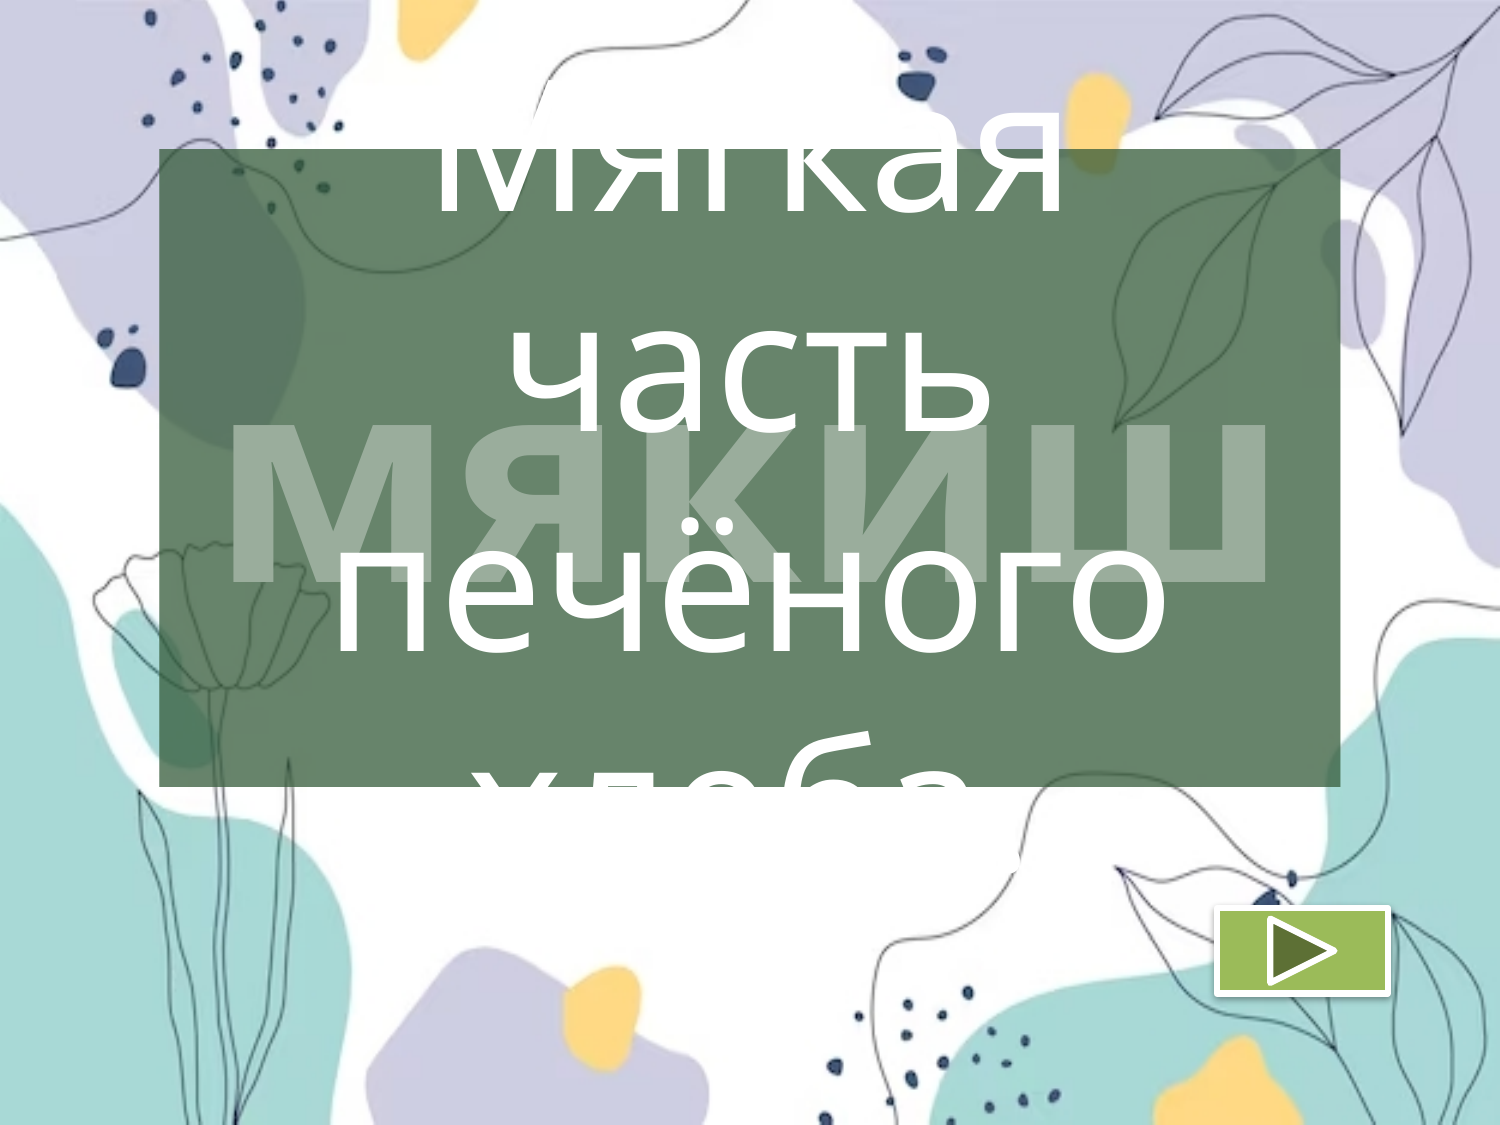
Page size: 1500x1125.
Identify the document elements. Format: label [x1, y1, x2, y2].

picture [0, 0, 1500, 1125]
text_box [1214, 905, 1391, 997]
text_box [157, 147, 1343, 789]
